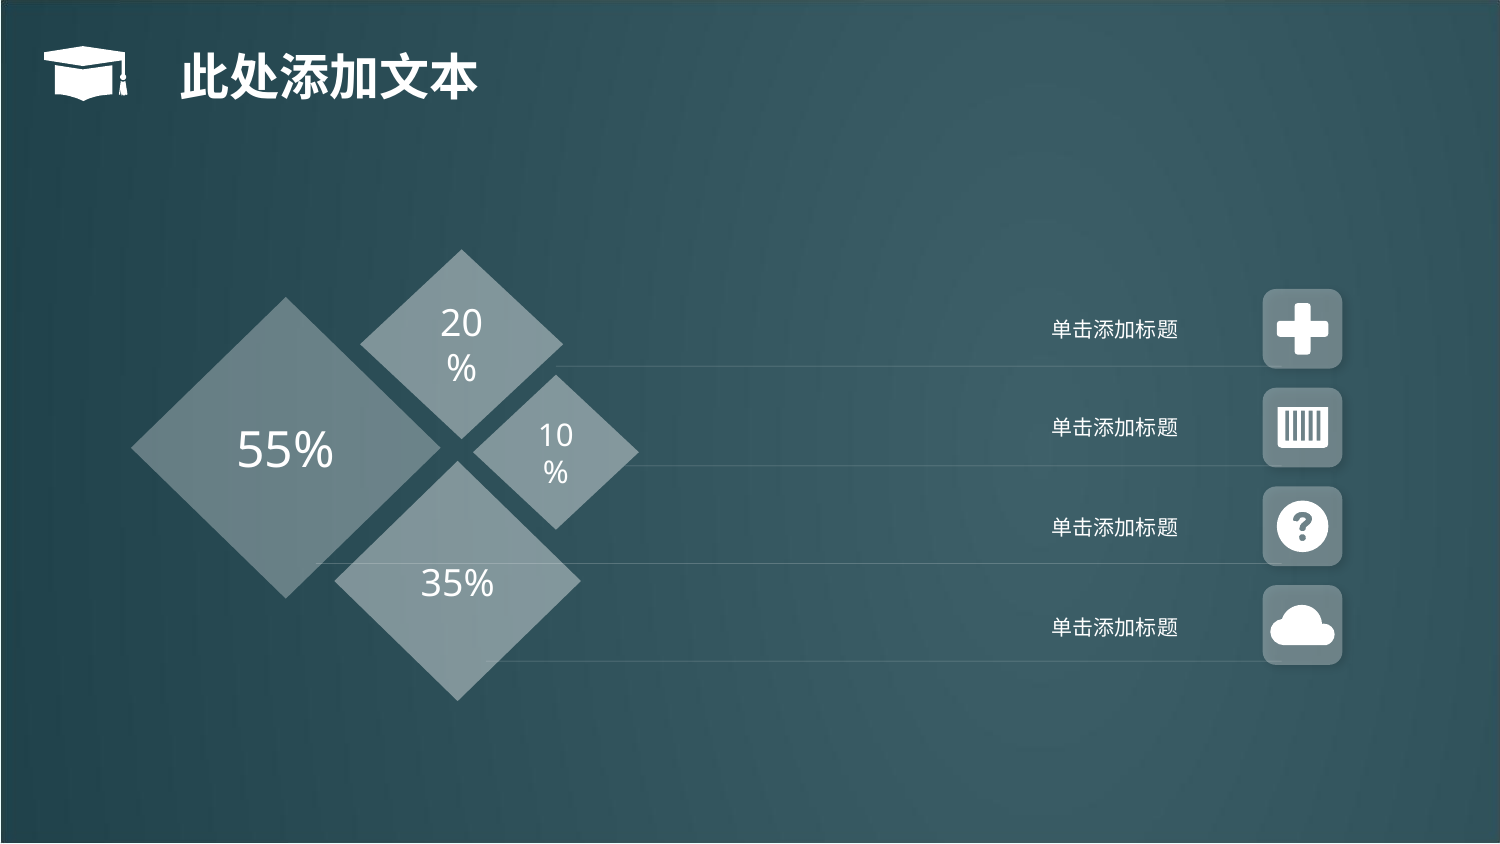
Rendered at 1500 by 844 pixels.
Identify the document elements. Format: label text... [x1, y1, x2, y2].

text_box 单击添加标题 [1036, 606, 1194, 647]
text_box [1262, 486, 1343, 567]
text_box 单击添加标题 [1036, 309, 1194, 350]
text_box 35% [332, 564, 583, 703]
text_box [1262, 387, 1343, 468]
text_box 单击添加标题 [1036, 507, 1194, 548]
text_box 10% [471, 373, 641, 532]
picture [0, 0, 1500, 844]
text_box [44, 46, 128, 96]
text_box 单击添加标题 [1036, 407, 1194, 448]
text_box [54, 65, 113, 102]
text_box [1262, 288, 1343, 369]
text_box 20% [358, 247, 565, 441]
text_box 35% [351, 459, 564, 563]
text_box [1262, 585, 1343, 665]
text_box 55% [129, 295, 443, 601]
text_box 此处添加文本 [164, 37, 604, 113]
